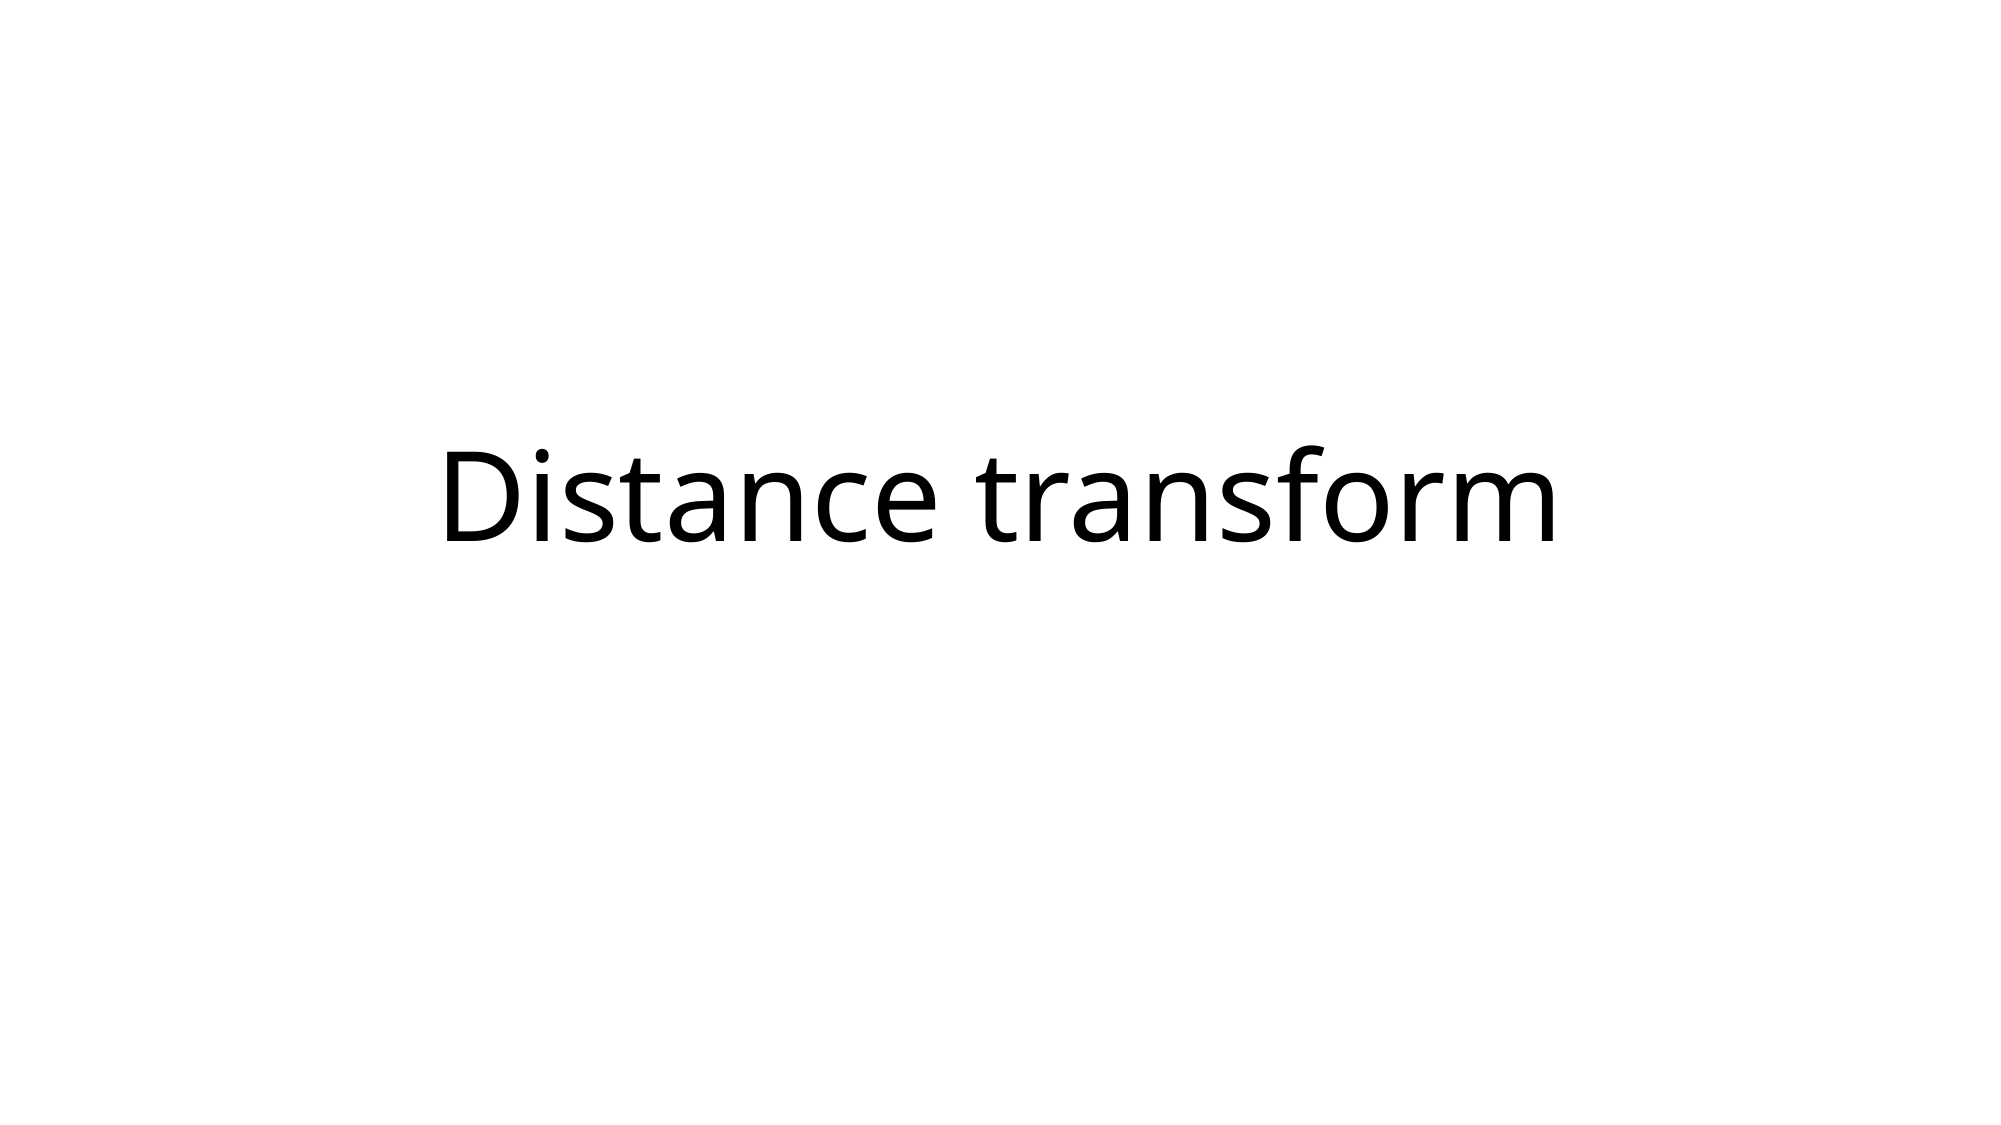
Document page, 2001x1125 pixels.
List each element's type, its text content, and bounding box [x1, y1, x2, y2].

title Distance transform [249, 184, 1750, 576]
